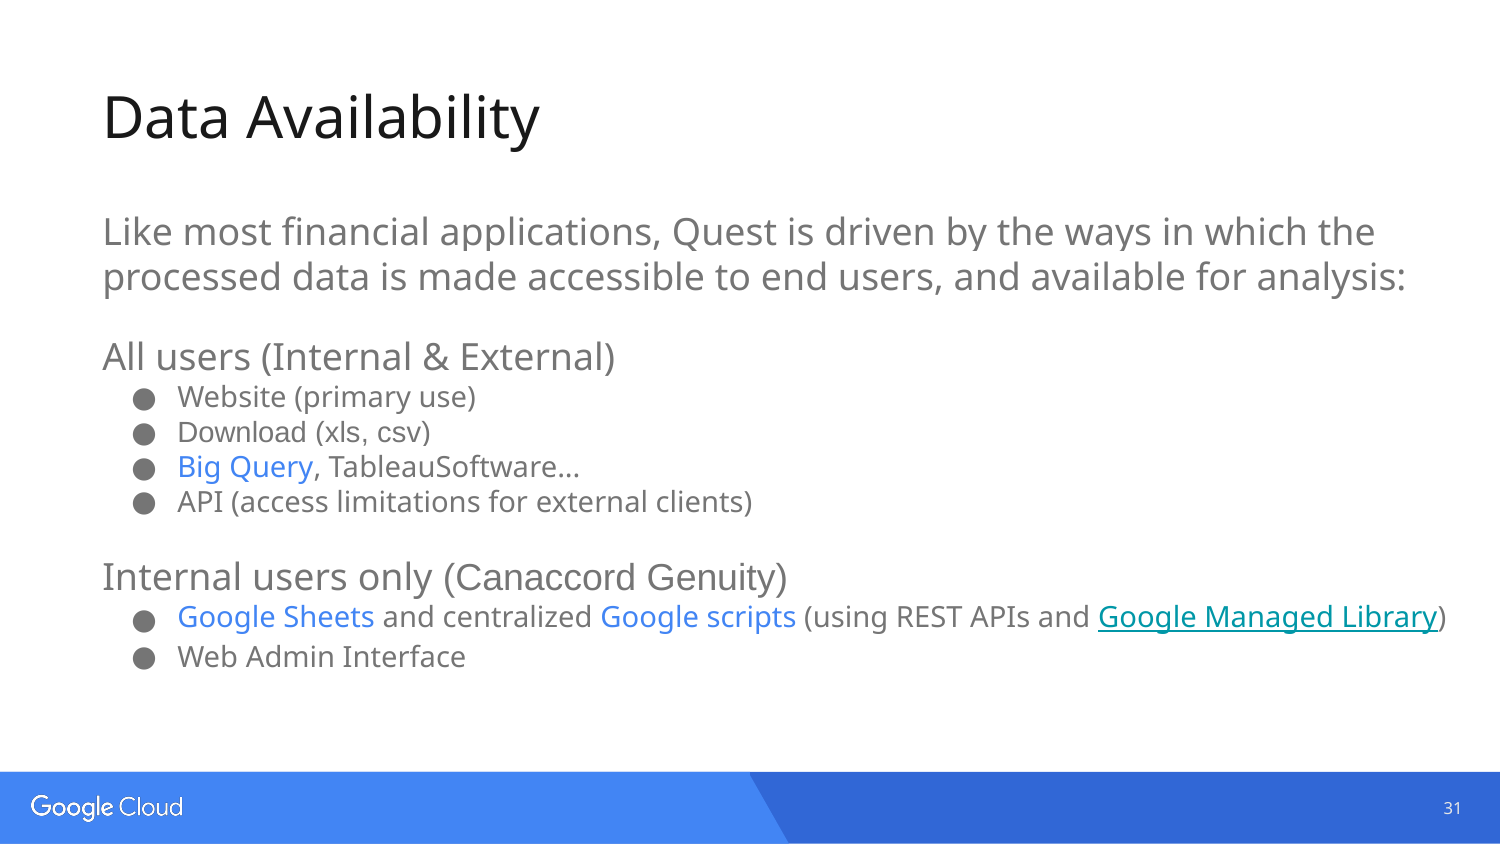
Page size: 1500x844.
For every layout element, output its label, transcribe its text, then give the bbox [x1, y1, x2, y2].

picture [28, 783, 185, 835]
text_box [0, 771, 789, 844]
text_box ‹#› [1137, 796, 1463, 822]
text_box Like most financial applications, Quest is driven by the ways in which the processed data is made accessible to end users, and available for analysis: All users (Internal & External) Website (primary use) Download (xls, csv) Big Query, TableauSoftware... API (access limitations for external clients) Internal users only (Canaccord Genuity) Google Sheets and centralized Google scripts (using REST APIs and Google Managed Library) Web Admin Interface [87, 193, 1480, 740]
text_box [750, 771, 1500, 844]
text_box Data Availability [87, 73, 1438, 169]
